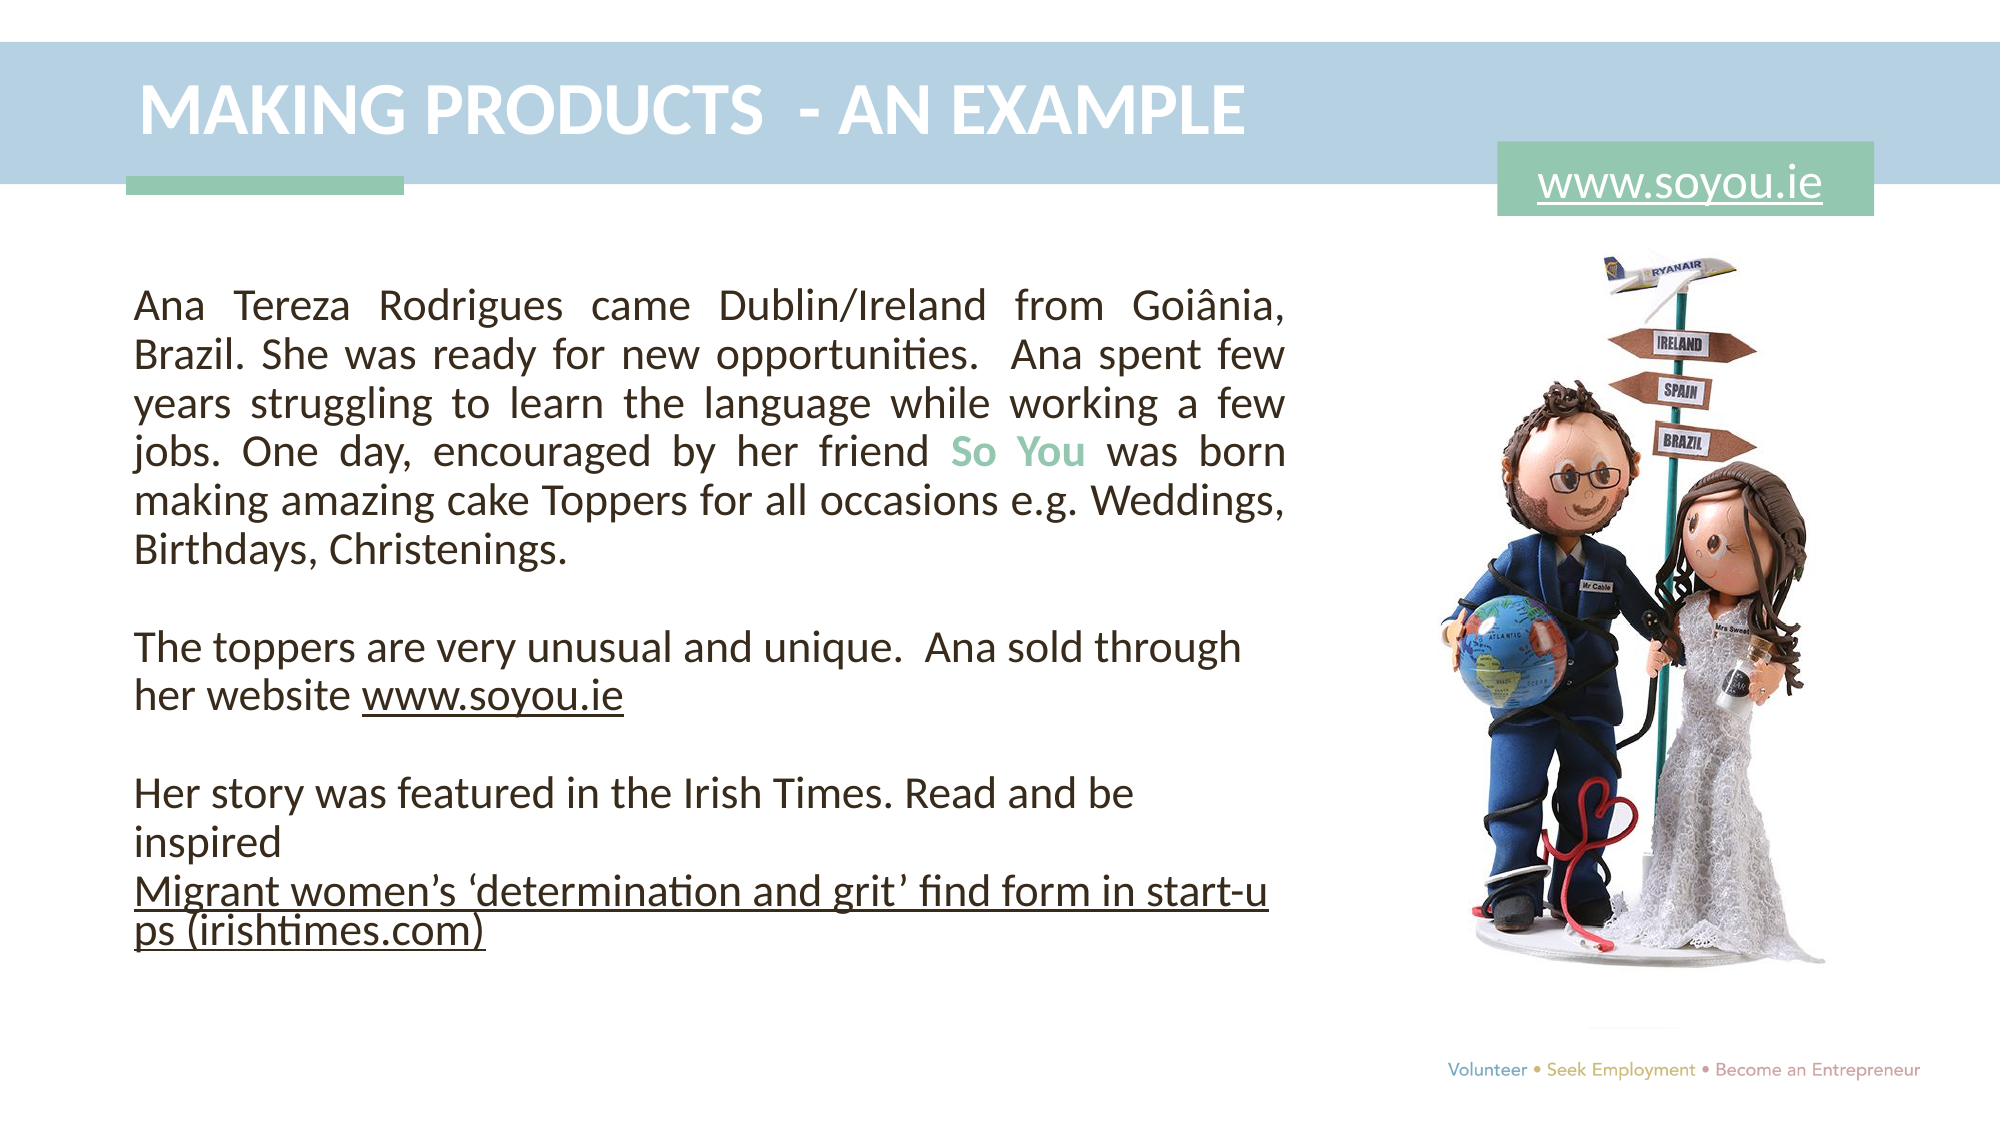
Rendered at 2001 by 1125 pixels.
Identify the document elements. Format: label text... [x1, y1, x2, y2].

picture [1346, 221, 1915, 1029]
picture [1418, 1046, 1971, 1103]
list MAKING PRODUCTS - AN EXAMPLE [123, 51, 1913, 170]
text_box www.soyou.ie [1497, 141, 1875, 216]
list Ana Tereza Rodrigues came Dublin/Ireland from Goiânia, Brazil. She was ready for new opportunities. Ana spent few years struggling to learn the language while working a few jobs. One day, encouraged by her friend So You was born making amazing cake Toppers for all occasions e.g. Weddings, Birthdays, Christenings. The toppers are very unusual and unique. Ana sold through her website www.soyou.ie Her story was featured in the Irish Times. Read and be inspired Migrant women’s ‘determination and grit’ find form in start-ups (irishtimes.com) [118, 273, 1302, 1040]
